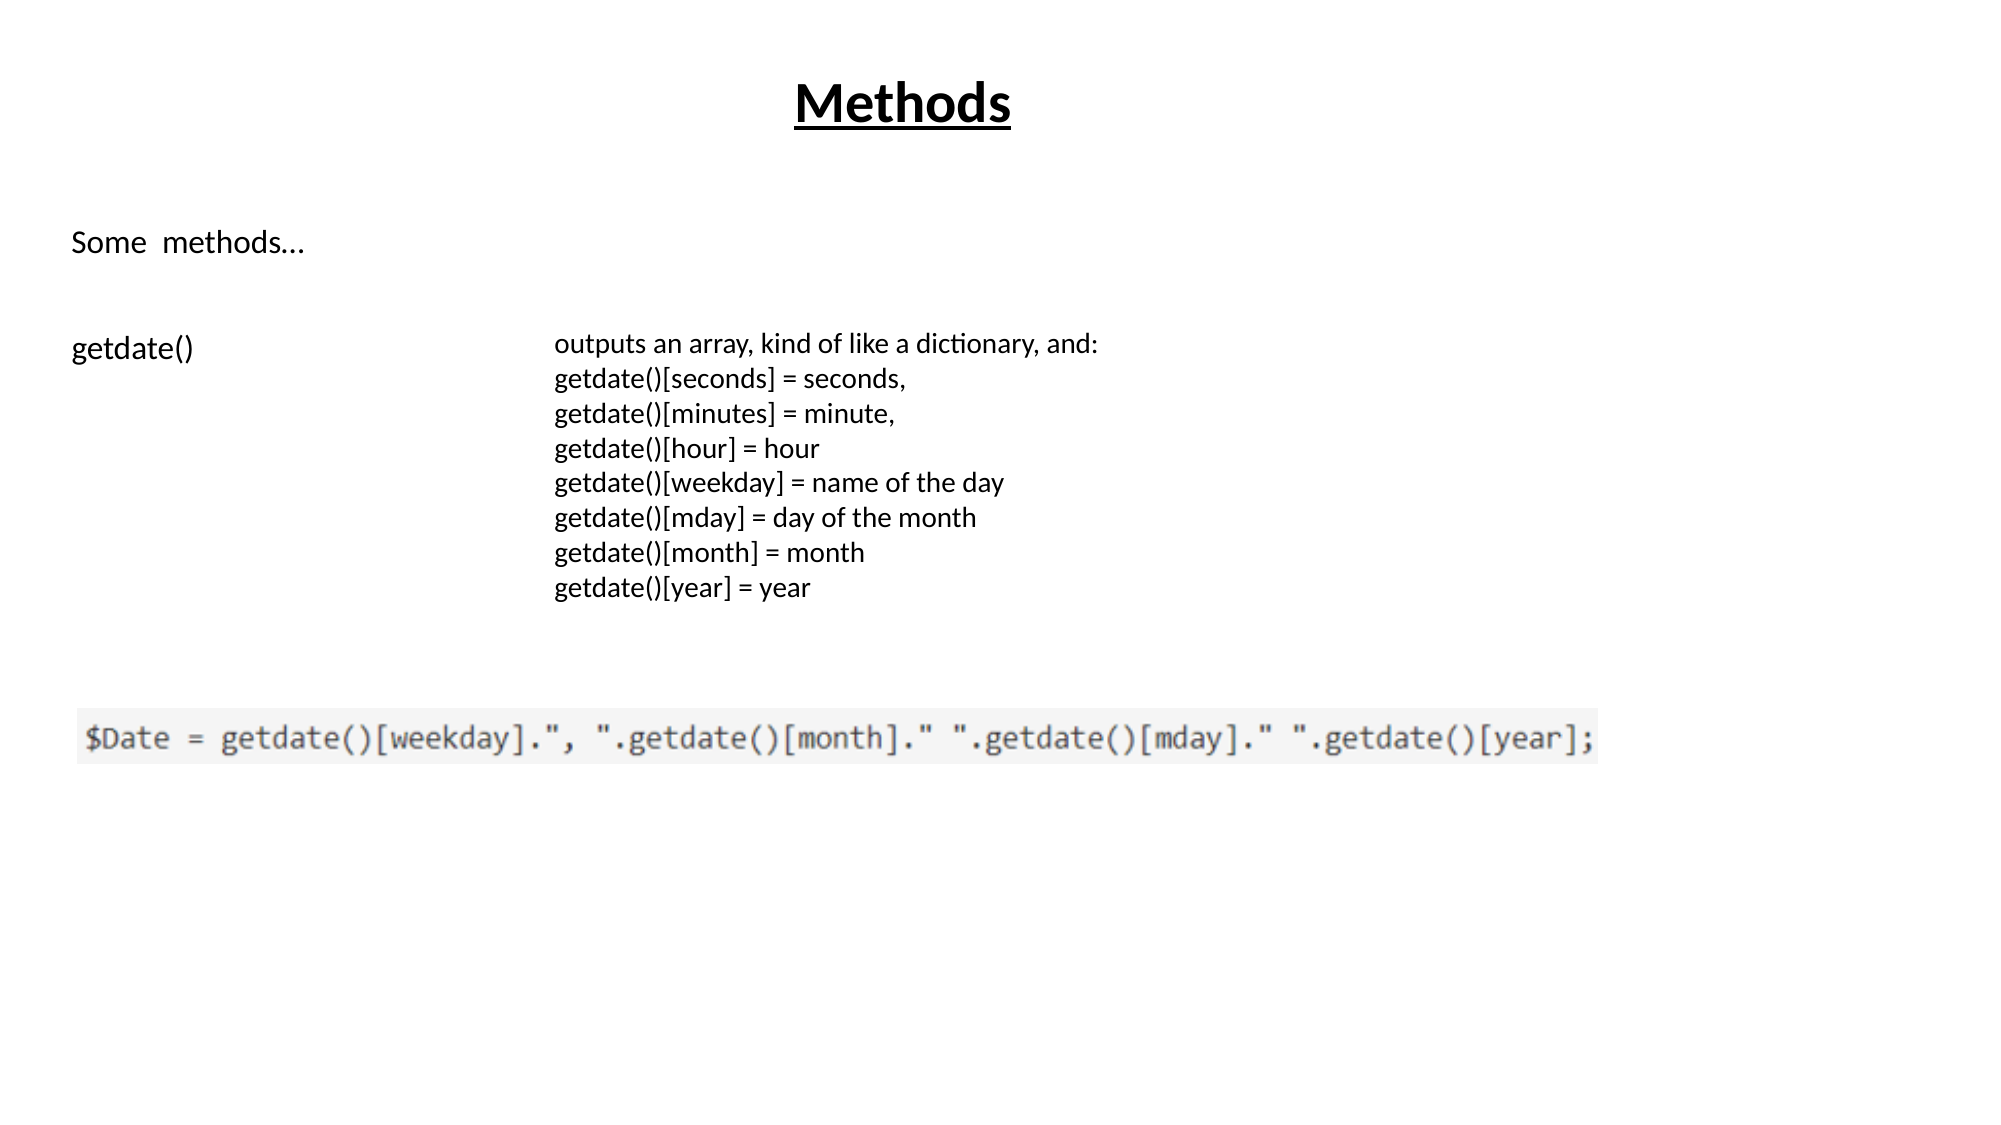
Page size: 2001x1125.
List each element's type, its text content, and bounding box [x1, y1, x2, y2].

text_box getdate() [56, 318, 257, 374]
text_box Methods [779, 56, 1119, 142]
text_box Some methods… [56, 213, 582, 268]
picture [77, 708, 1598, 764]
text_box outputs an array, kind of like a dictionary, and: getdate()[seconds] = seconds, getdate()[minutes] = minute, getdate()[hour] = hour getdate()[weekday] = name of the day getdate()[mday] = day of the month getdate()[month] = month getdate()[year] = year [539, 316, 1191, 611]
